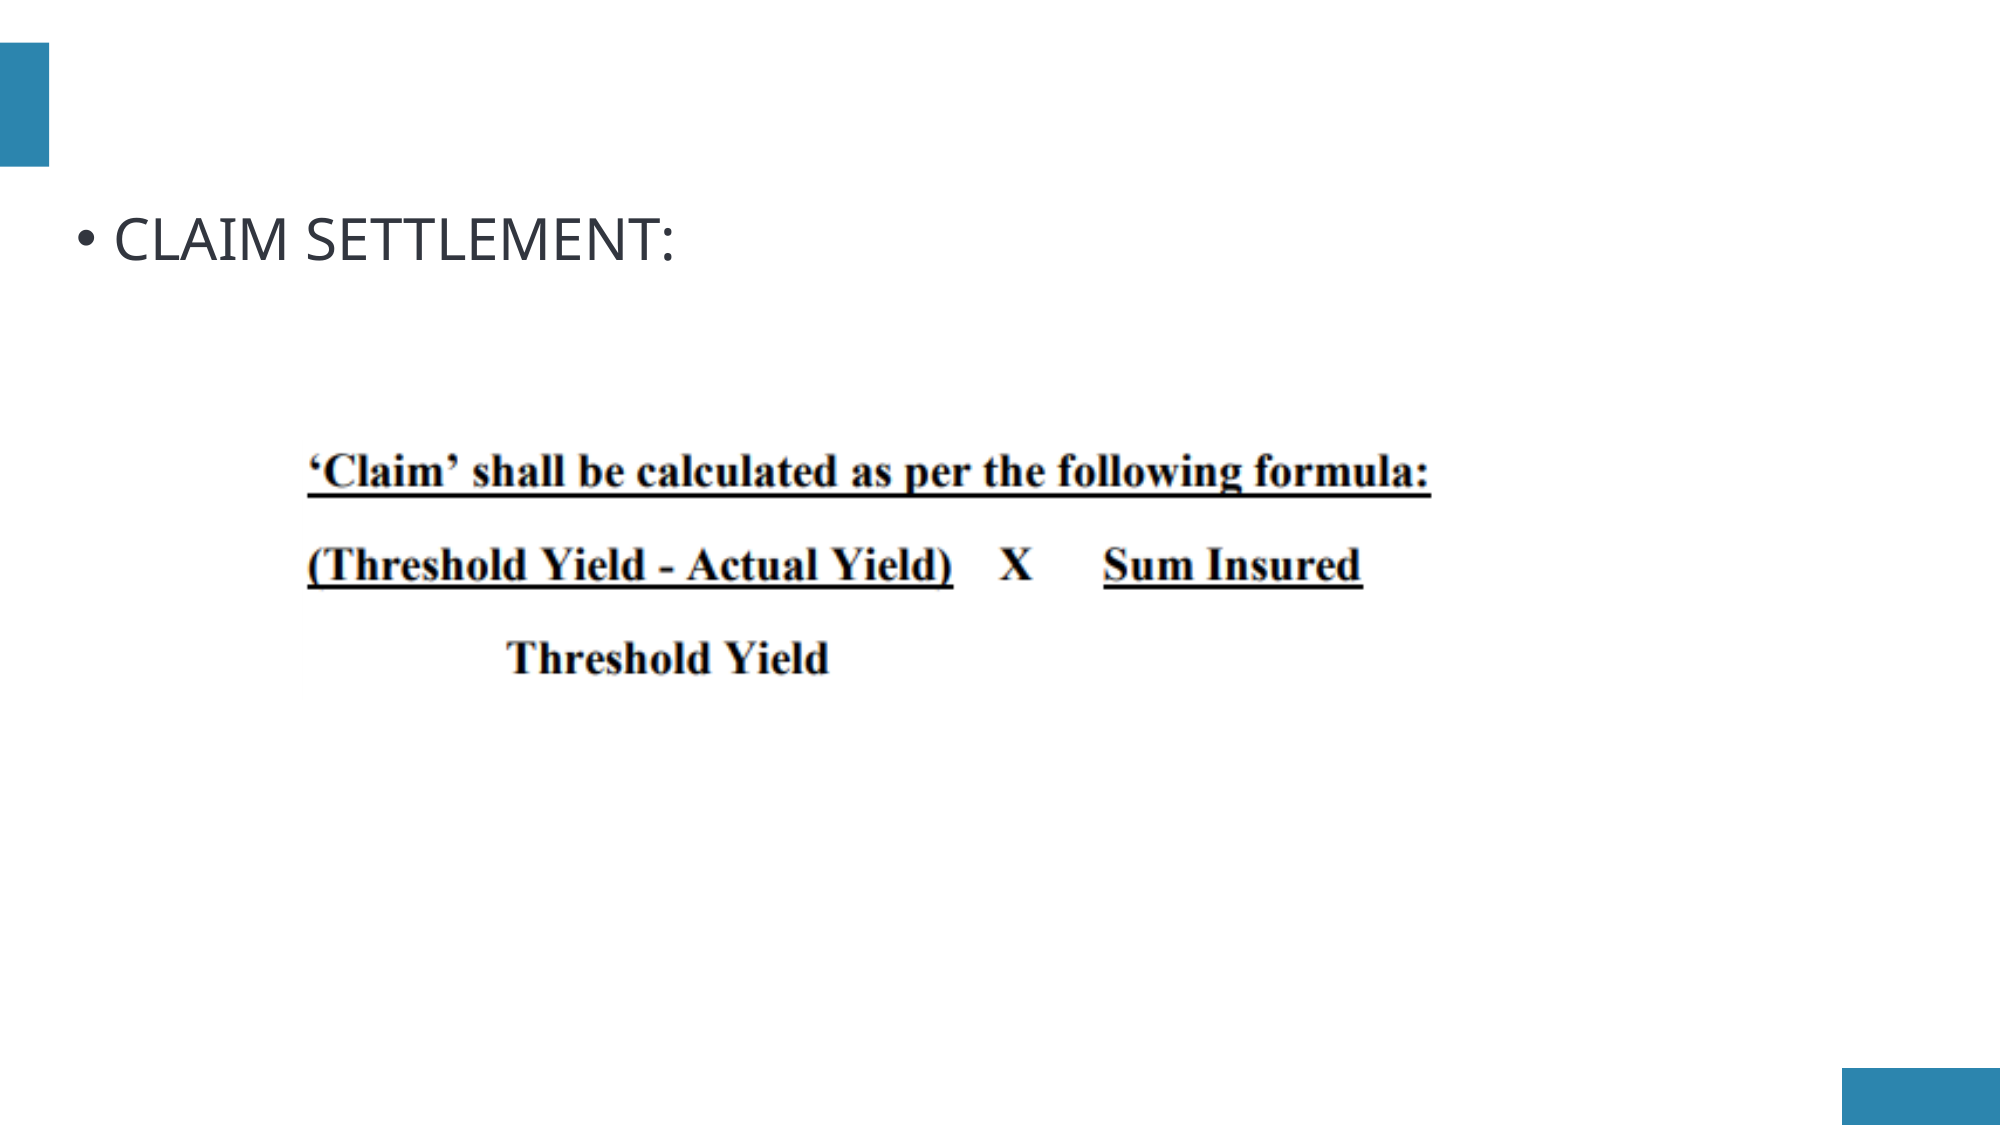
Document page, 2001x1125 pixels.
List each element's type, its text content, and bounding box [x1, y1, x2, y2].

list CLAIM SETTLEMENT: [60, 202, 1951, 1014]
picture [301, 440, 1535, 700]
